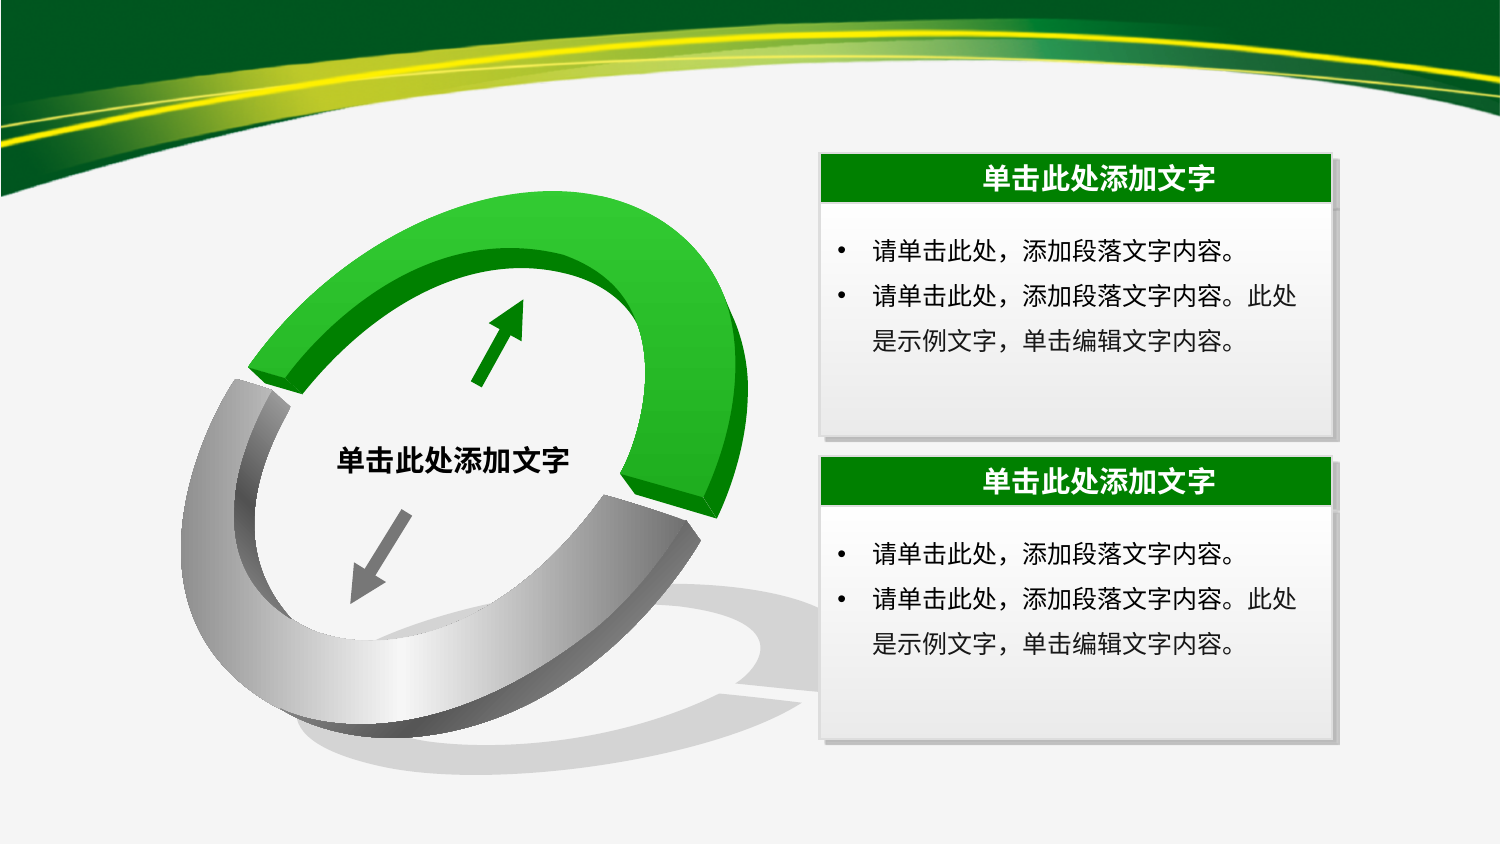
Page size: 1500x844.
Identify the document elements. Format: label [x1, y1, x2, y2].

text_box [231, 577, 901, 793]
text_box [247, 174, 786, 519]
text_box [116, 378, 701, 778]
text_box [346, 301, 528, 602]
picture [2, 0, 1499, 197]
text_box [819, 152, 1333, 437]
text_box [819, 455, 1333, 740]
